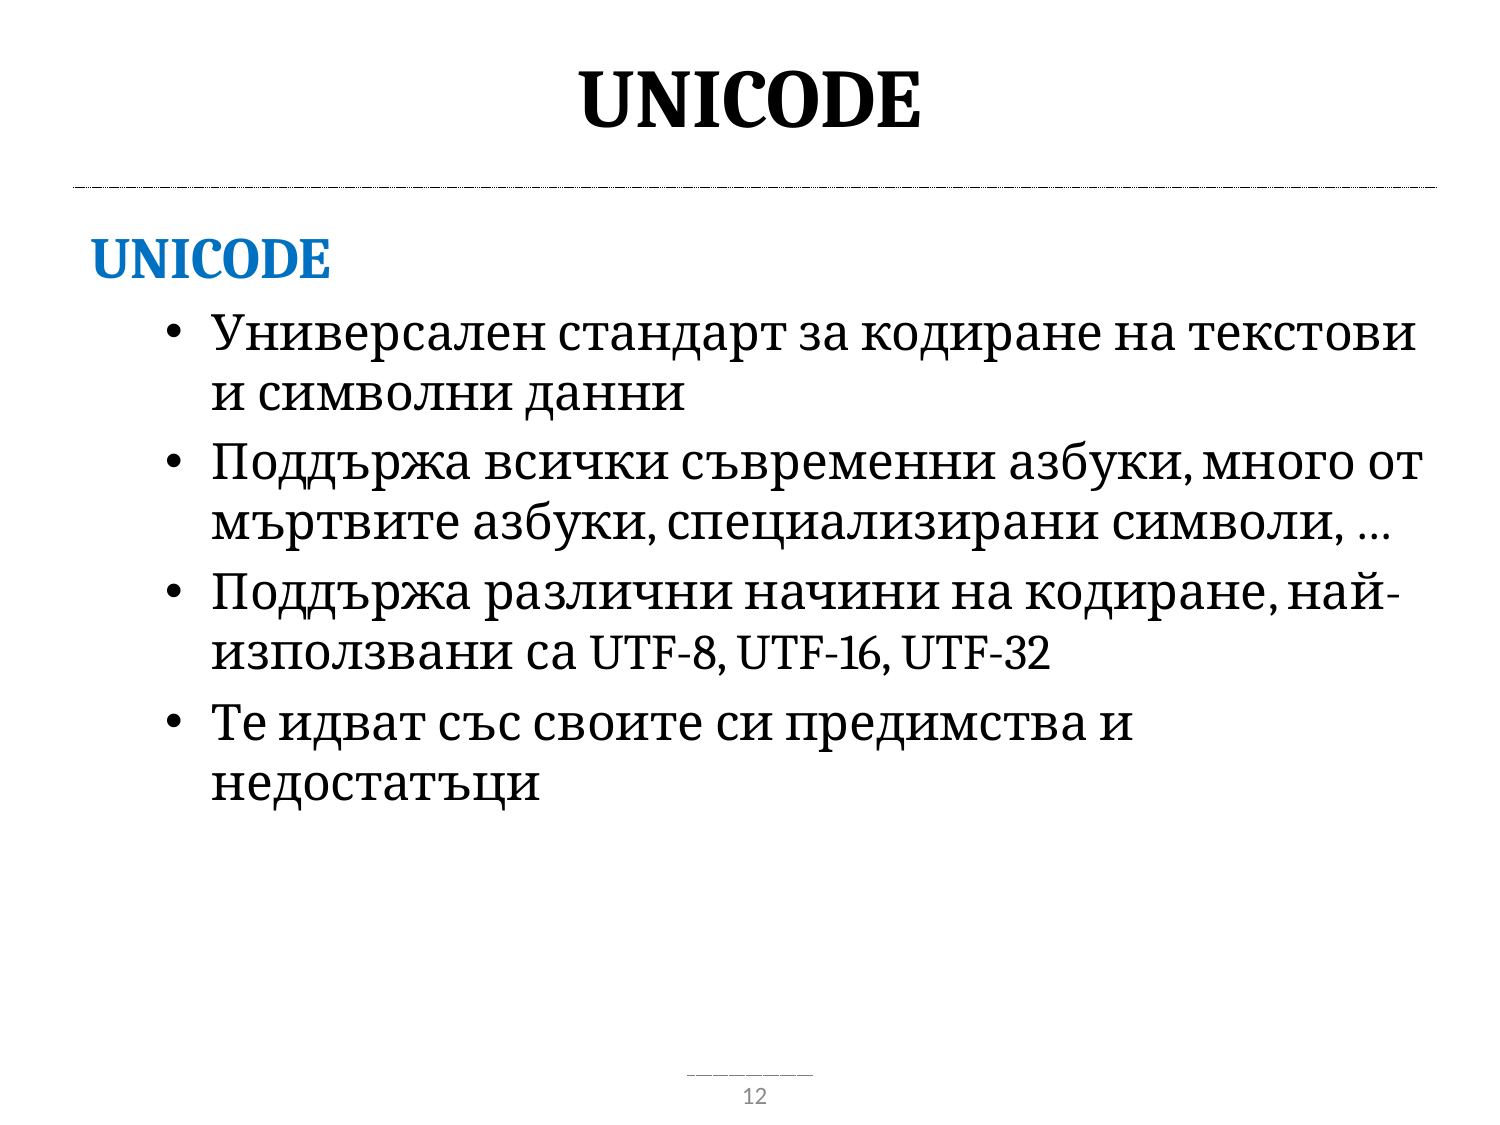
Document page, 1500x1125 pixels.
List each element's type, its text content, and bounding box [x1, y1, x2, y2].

slide_number 12 [579, 1065, 930, 1125]
list Unicode Универсален стандарт за кодиране на текстови и символни данни Поддържа всички съвременни азбуки, много от мъртвите азбуки, специализирани символи, … Поддържа различни начини на кодиране, най-използвани са UTF-8, UTF-16, UTF-32 Те идват със своите си предимства и недостатъци [75, 212, 1450, 1063]
title Unicode [0, 0, 1500, 188]
